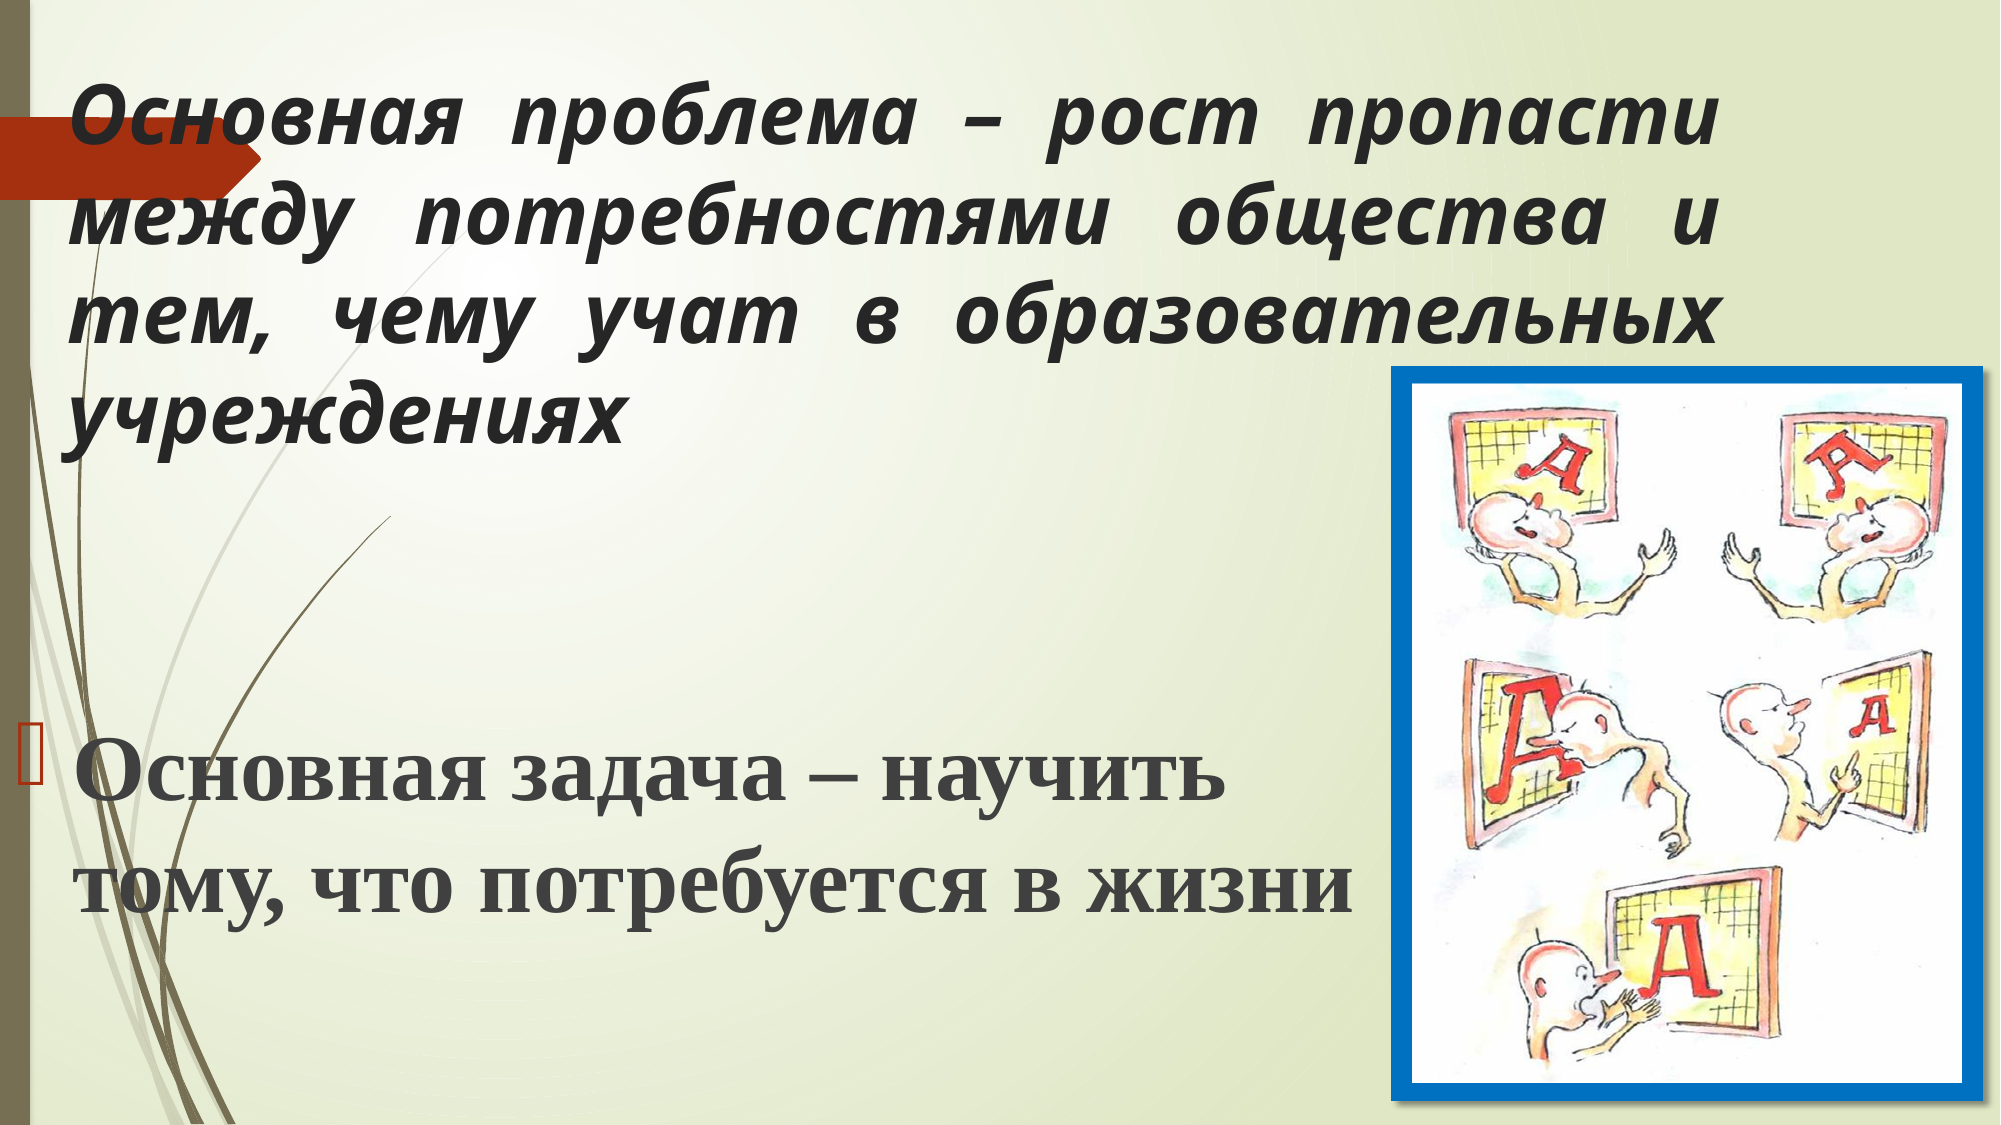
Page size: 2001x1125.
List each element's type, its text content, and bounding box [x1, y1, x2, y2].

title Основная проблема – рост пропасти между потребностями общества и тем, чему учат в образовательных учреждениях [52, 53, 1737, 522]
picture [1387, 362, 2000, 1114]
list Основная задача – научить тому, что потребуется в жизни [0, 575, 1382, 1025]
